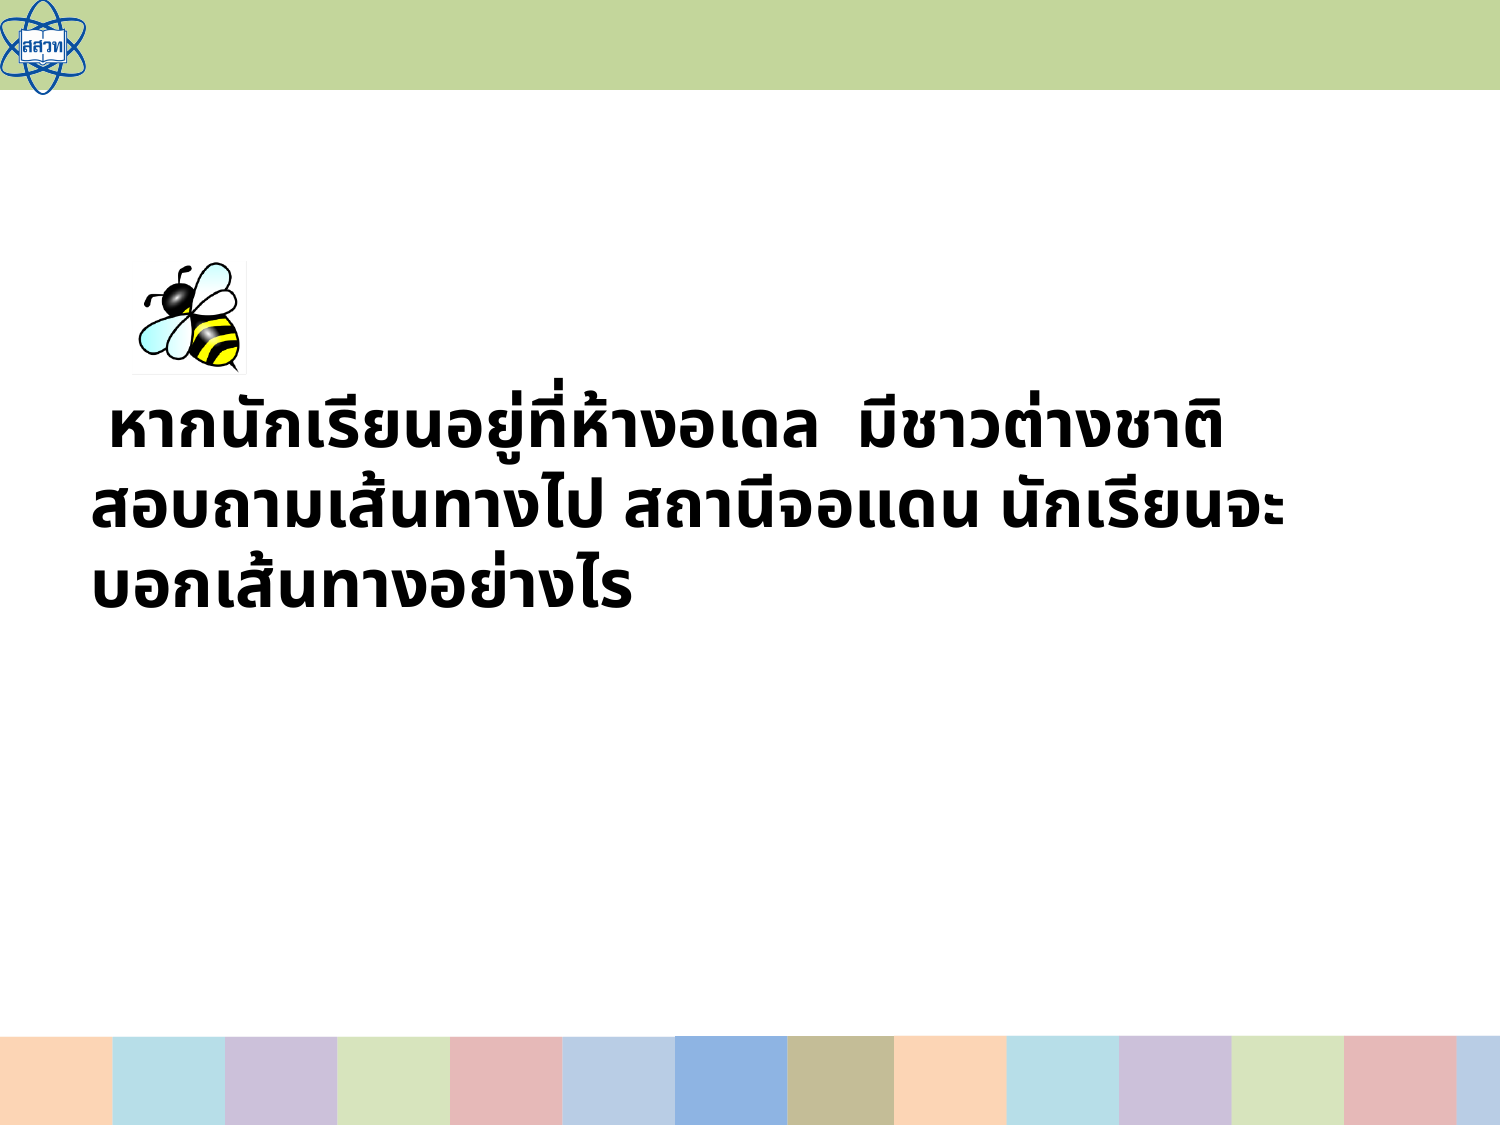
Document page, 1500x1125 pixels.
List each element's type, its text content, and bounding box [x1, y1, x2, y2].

picture [126, 255, 251, 380]
list หากนักเรียนอยู่ที่ห้างอเดล มีชาวต่างชาติสอบถามเส้นทางไป สถานีจอแดน นักเรียนจะบอกเส้นทางอย่างไร [75, 373, 1425, 1005]
picture [0, 0, 86, 95]
